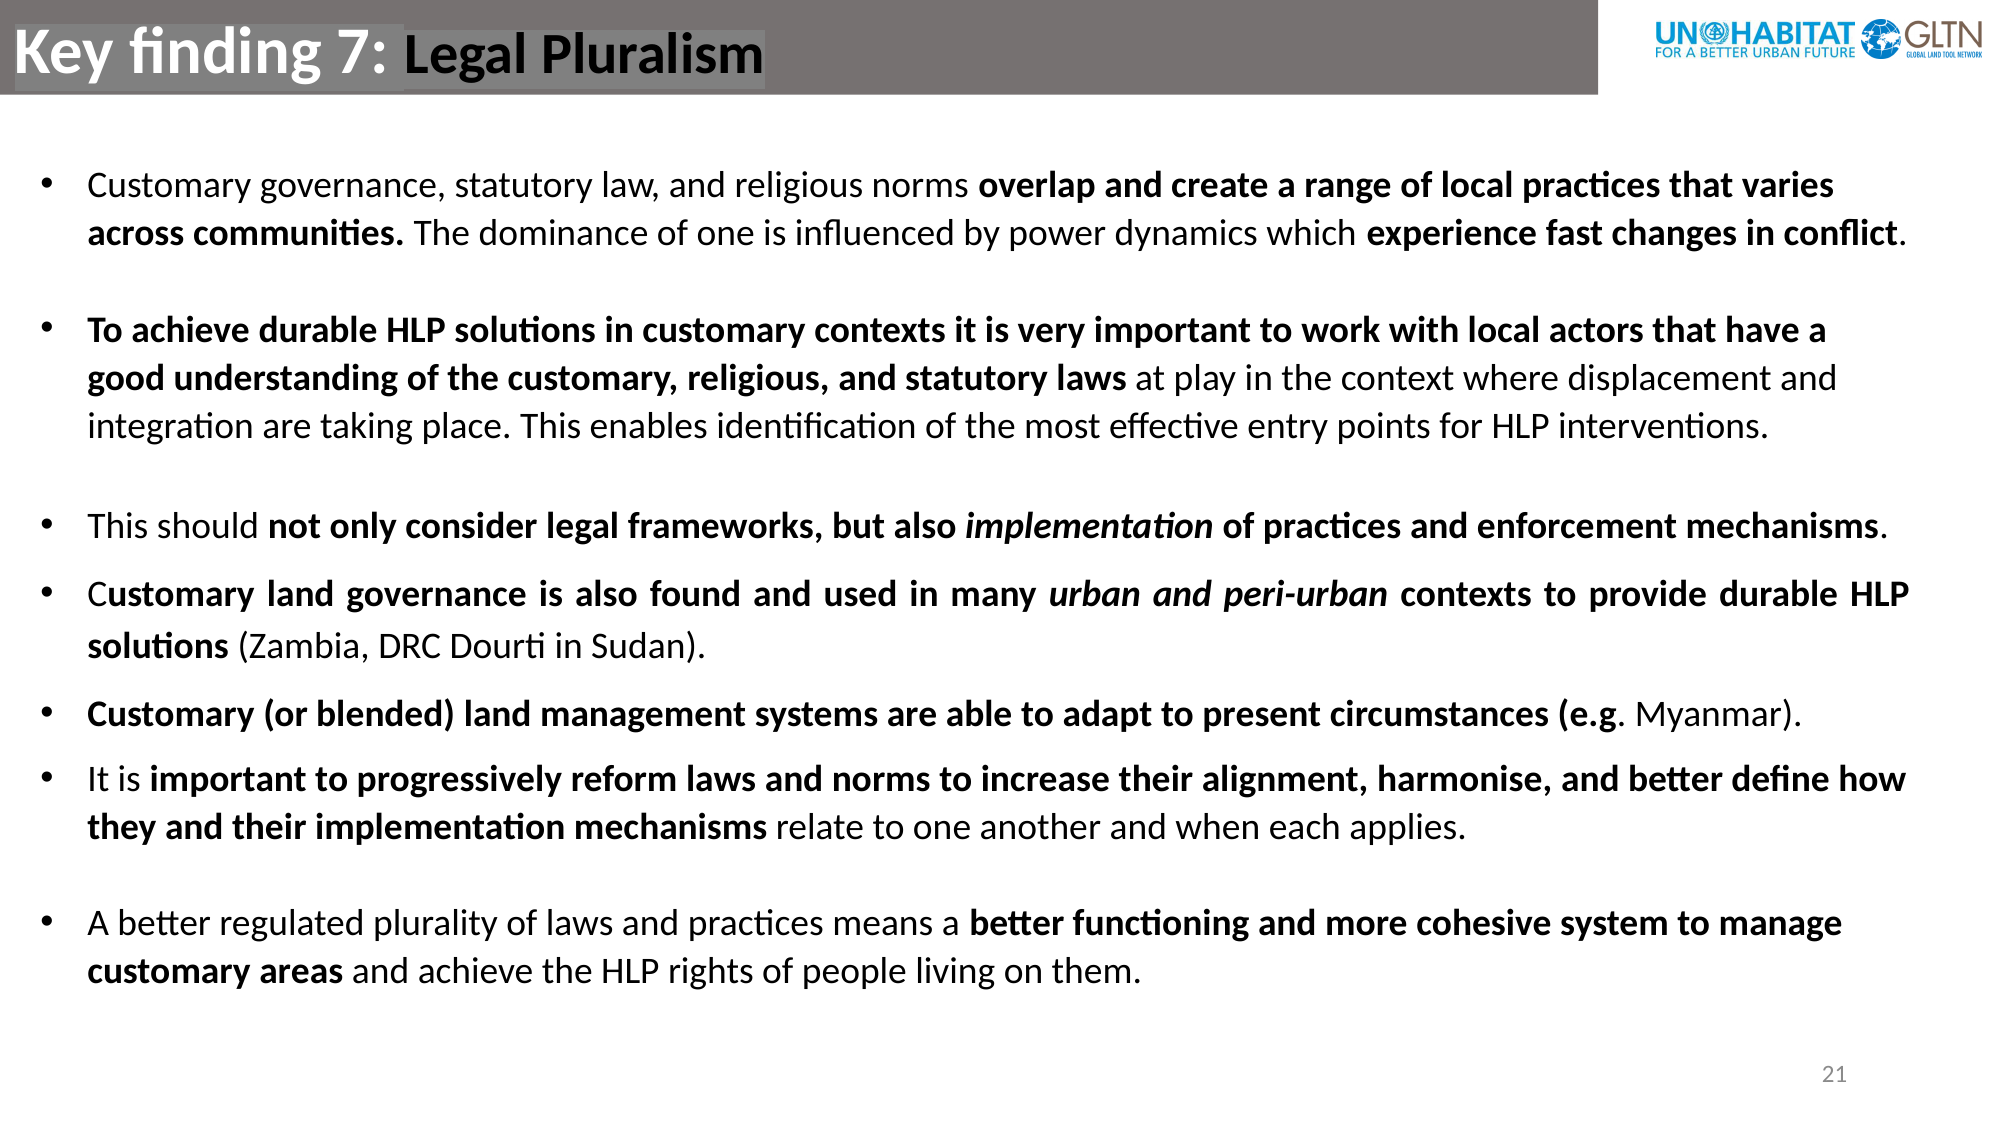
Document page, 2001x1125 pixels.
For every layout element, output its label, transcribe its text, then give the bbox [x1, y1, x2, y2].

picture [1861, 19, 1982, 59]
text_box Key finding 7: Legal Pluralism [0, 0, 1599, 95]
picture [1656, 20, 1855, 59]
slide_number 21 [1412, 1042, 1863, 1103]
text_box Customary governance, statutory law, and religious norms overlap and create a range of local practices that varies across communities. The dominance of one is influenced by power dynamics which experience fast changes in conflict. To achieve durable HLP solutions in customary contexts it is very important to work with local actors that have a good understanding of the customary, religious, and statutory laws at play in the context where displacement and integration are taking place. This enables identification of the most effective entry points for HLP interventions. This should not only consider legal frameworks, but also implementation of practices and enforcement mechanisms. Customary land governance is also found and used in many urban and peri-urban contexts to provide durable HLP solutions (Zambia, DRC Dourti in Sudan). Customary (or blended) land management systems are able to adapt to present circumstances (e.g. Myanmar). It is important to progressively reform laws and norms to increase their alignment, harmonise, and better define how they and their implementation mechanisms relate to one another and when each applies. A better regulated plurality of laws and practices means a better functioning and more cohesive system to manage customary areas and achieve the HLP rights of people living on them. [25, 149, 1925, 1051]
